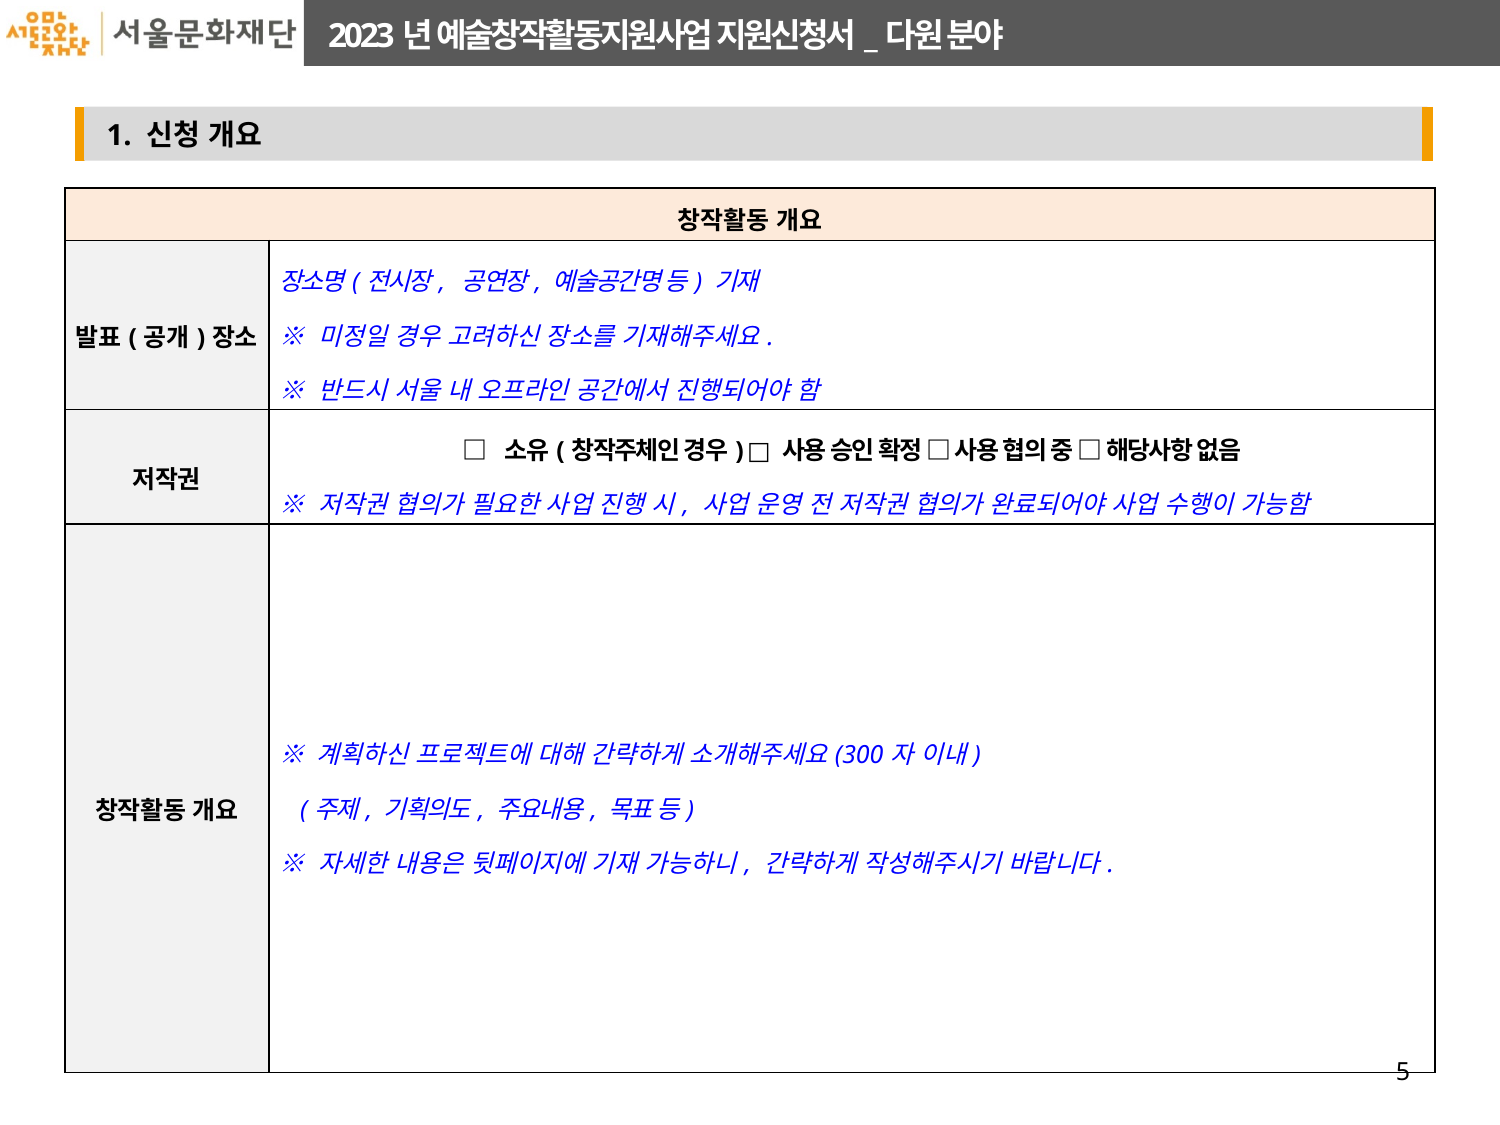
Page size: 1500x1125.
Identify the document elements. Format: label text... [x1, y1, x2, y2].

table_cell □ 소유(창작주체인 경우) □ 사용 승인 확정 □ 사용 협의 중 □ 해당사항 없음 ※ 저작권 협의가 필요한 사업 진행 시, 사업 운영 전 저작권 협의가 완료되어야 사업 수행이 가능함 [270, 410, 1434, 523]
table_header 창작활동 개요 [66, 189, 1434, 240]
picture [6, 6, 298, 61]
table_cell 장소명(전시장, 공연장, 예술공간명 등) 기재 ※ 미정일 경우 고려하신 장소를 기재해주세요. ※ 반드시 서울 내 오프라인 공간에서 진행되어야 함 [270, 241, 1434, 409]
table_cell 발표(공개)장소 [66, 241, 268, 409]
table_cell 저작권 [66, 410, 268, 523]
table_cell 창작활동 개요 [66, 525, 268, 1072]
table_cell ※ 계획하신 프로젝트에 대해 간략하게 소개해주세요(300자 이내) (주제, 기획의도, 주요내용, 목표 등) ※ 자세한 내용은 뒷페이지에 기재 가능하니, 간략하게 작성해주시기 바랍니다. [270, 525, 1434, 1072]
slide_number 5 [1074, 1073, 1425, 1103]
